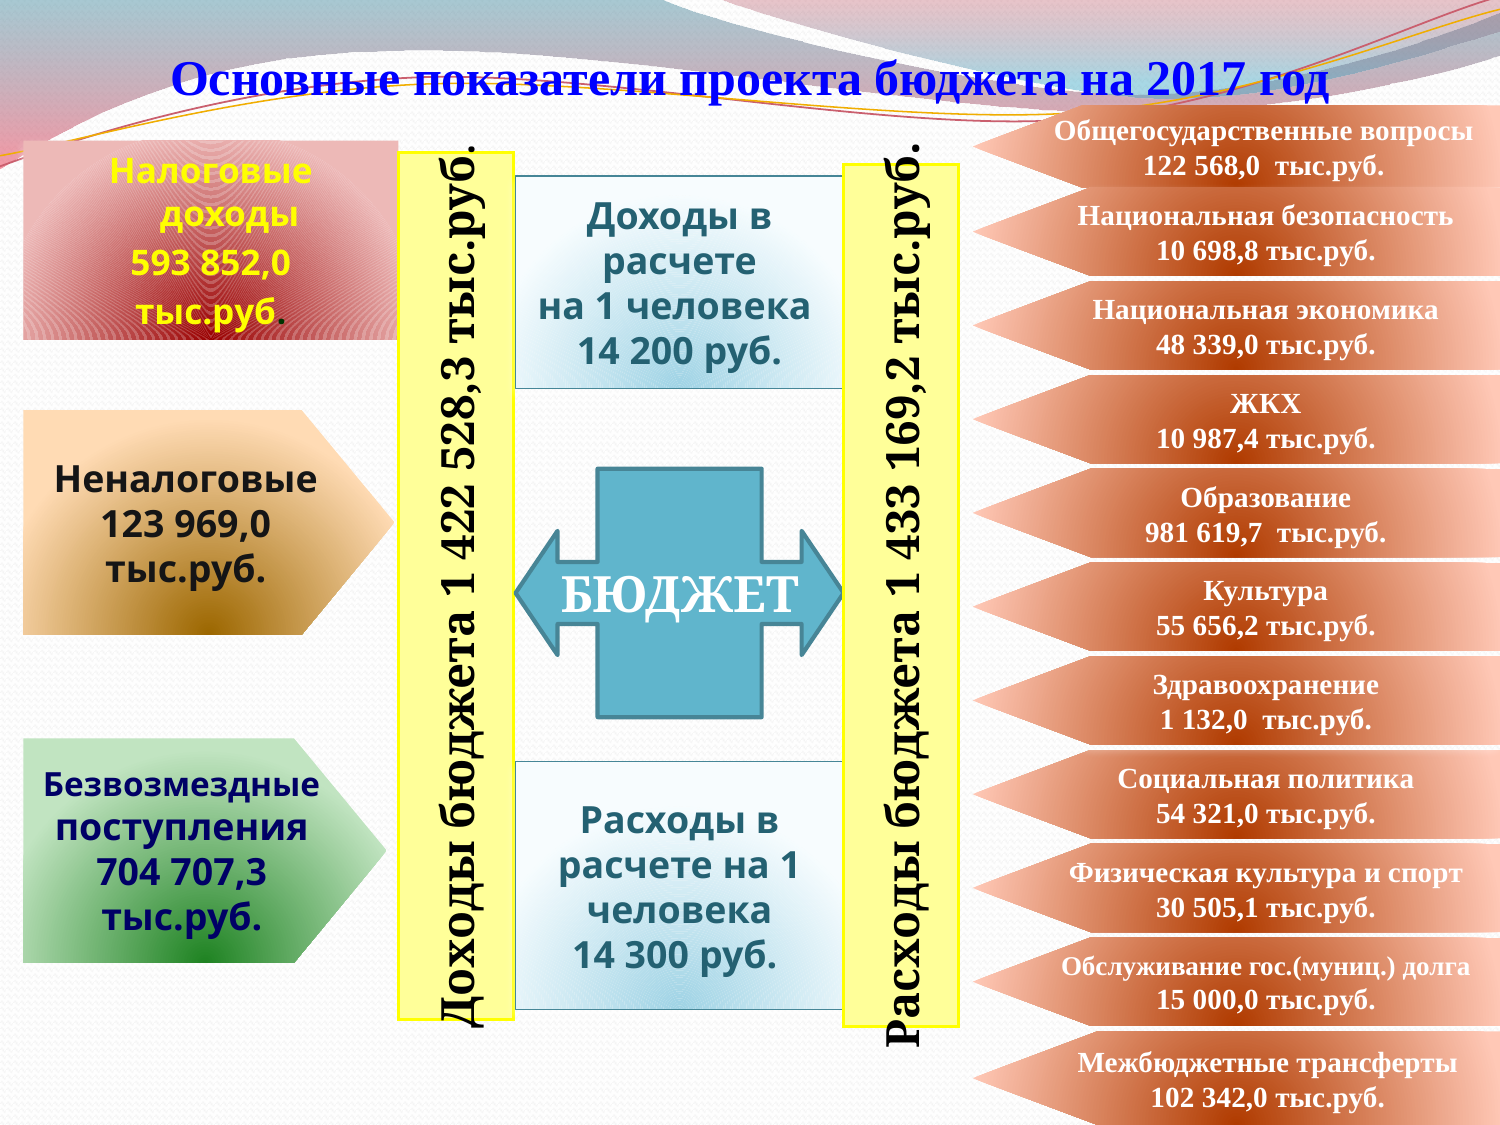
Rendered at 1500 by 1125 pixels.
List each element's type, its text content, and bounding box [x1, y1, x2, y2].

text_box Доходы в расчете на 1 человека 14 200 руб. [515, 175, 843, 389]
text_box Общегосударственные вопросы 122 568,0 тыс.руб. [972, 105, 1500, 188]
text_box Межбюджетные трансферты 102 342,0 тыс.руб. [972, 1031, 1500, 1125]
text_box Расходы бюджета 1 433 169,2 тыс.руб. [843, 164, 959, 1027]
text_box Физическая культура и спорт 30 505,1 тыс.руб. [972, 843, 1500, 933]
text_box Доходы бюджета 1 422 528,3 тыс.руб. [398, 152, 514, 1020]
title Основные показатели проекта бюджета на 2017 год [0, 0, 1500, 106]
table_header Наименование [1081, 751, 1500, 757]
text_box БЮДЖЕТ [513, 466, 843, 720]
text_box Культура 55 656,2 тыс.руб. [972, 562, 1500, 651]
text_box Безвозмездные поступления 704 707,3 тыс.руб. [23, 738, 387, 963]
text_box [508, 177, 514, 398]
list Налоговые доходы 593 852,0 тыс.руб. [23, 140, 399, 340]
text_box Социальная политика 54 321,0 тыс.руб. [972, 754, 1500, 839]
text_box Национальная безопасность 10 698,8 тыс.руб. [972, 187, 1500, 276]
text_box Национальная экономика 48 339,0 тыс.руб. . [972, 281, 1500, 370]
text_box Расходы в расчете на 1 человека 14 300 руб. [515, 761, 843, 1010]
text_box ЖКХ 10 987,4 тыс.руб. [972, 375, 1500, 464]
text_box Обслуживание гос.(муниц.) долга 15 000,0 тыс.руб. [972, 937, 1500, 1026]
text_box Здравоохранение 1 132,0 тыс.руб. [972, 656, 1500, 745]
text_box [508, 763, 514, 1020]
text_box Образование 981 619,7 тыс.руб. [972, 468, 1500, 558]
text_box Неналоговые 123 969,0 тыс.руб. [23, 410, 395, 635]
